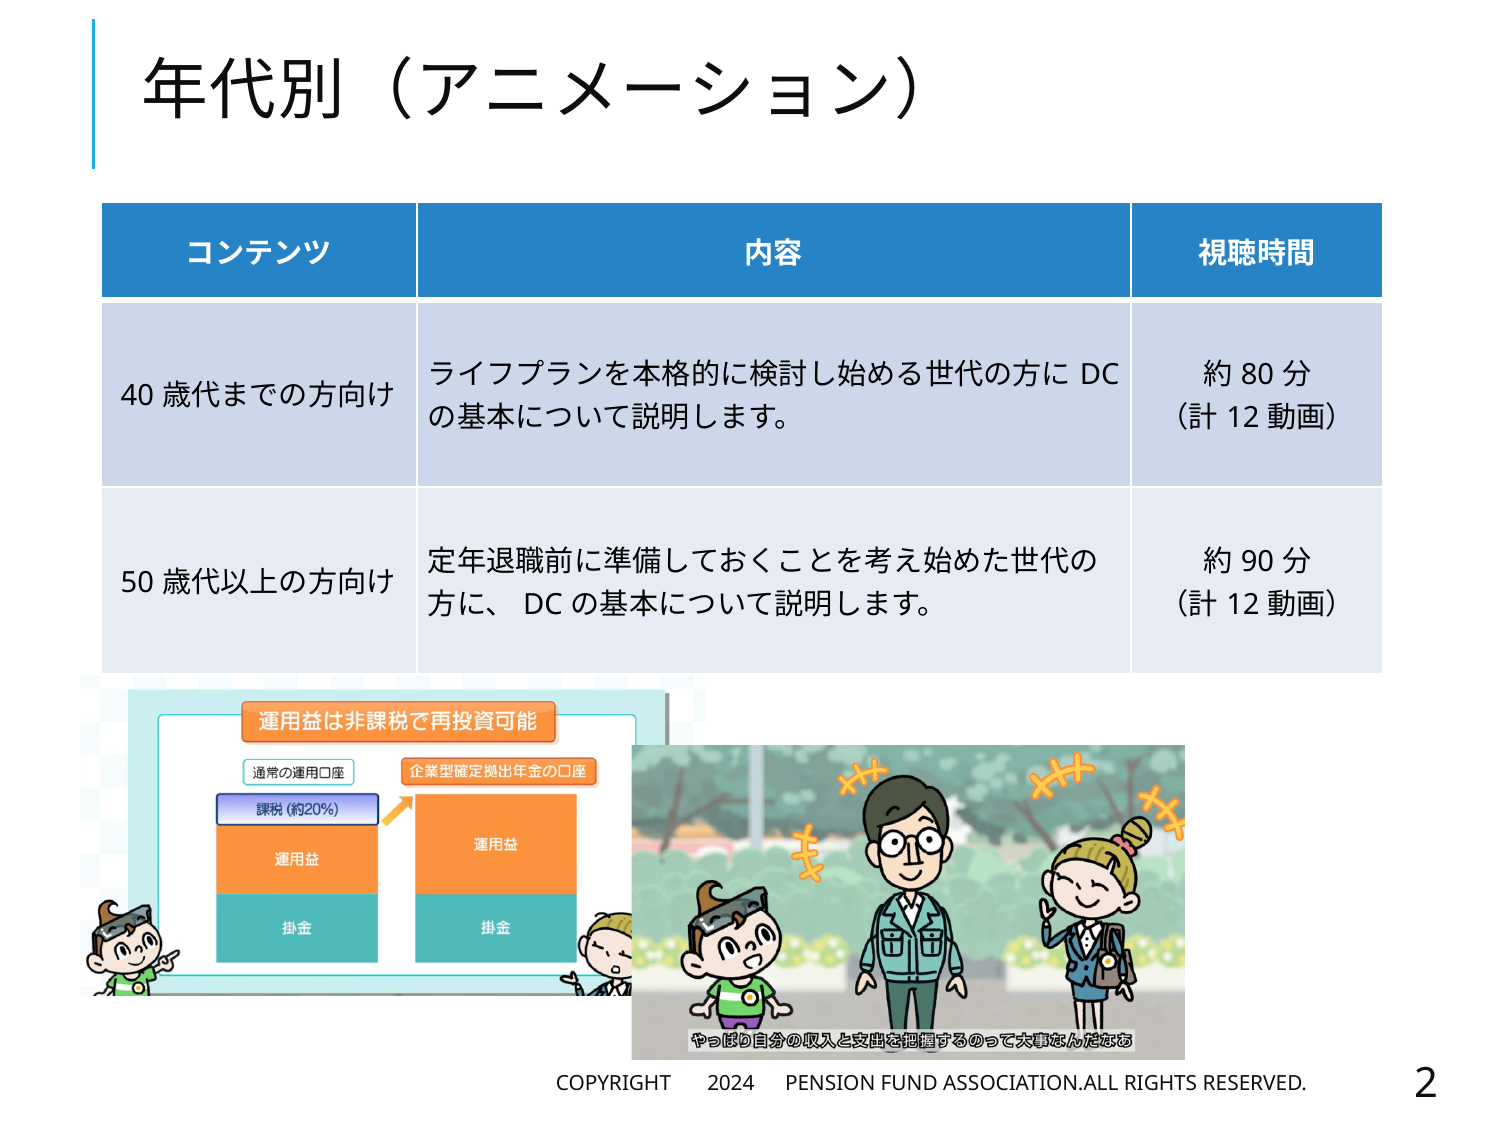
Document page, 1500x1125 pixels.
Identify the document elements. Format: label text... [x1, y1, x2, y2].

table_cell 50歳代以上の方向け [102, 488, 416, 668]
table_cell 約90分 （計12動画） [1132, 488, 1382, 673]
footer Copyright 2024 Pension Fund Association.All Rights Reserved. [424, 1059, 1322, 1105]
title 年代別（アニメーション） [126, 18, 1322, 169]
slide_number 2 [1333, 1061, 1454, 1107]
table_header 内容 [418, 203, 1130, 297]
table_header コンテンツ [102, 203, 416, 297]
picture [76, 673, 1186, 1061]
table_header 視聴時間 [1132, 203, 1382, 297]
table_cell 約80分 （計12動画） [1132, 303, 1382, 486]
table_cell 定年退職前に準備しておくことを考え始めた世代の方に、DCの基本について説明します。 [418, 488, 1130, 673]
table_cell ライフプランを本格的に検討し始める世代の方にDCの基本について説明します。 [418, 303, 1130, 486]
table_cell 40歳代までの方向け [102, 303, 416, 486]
